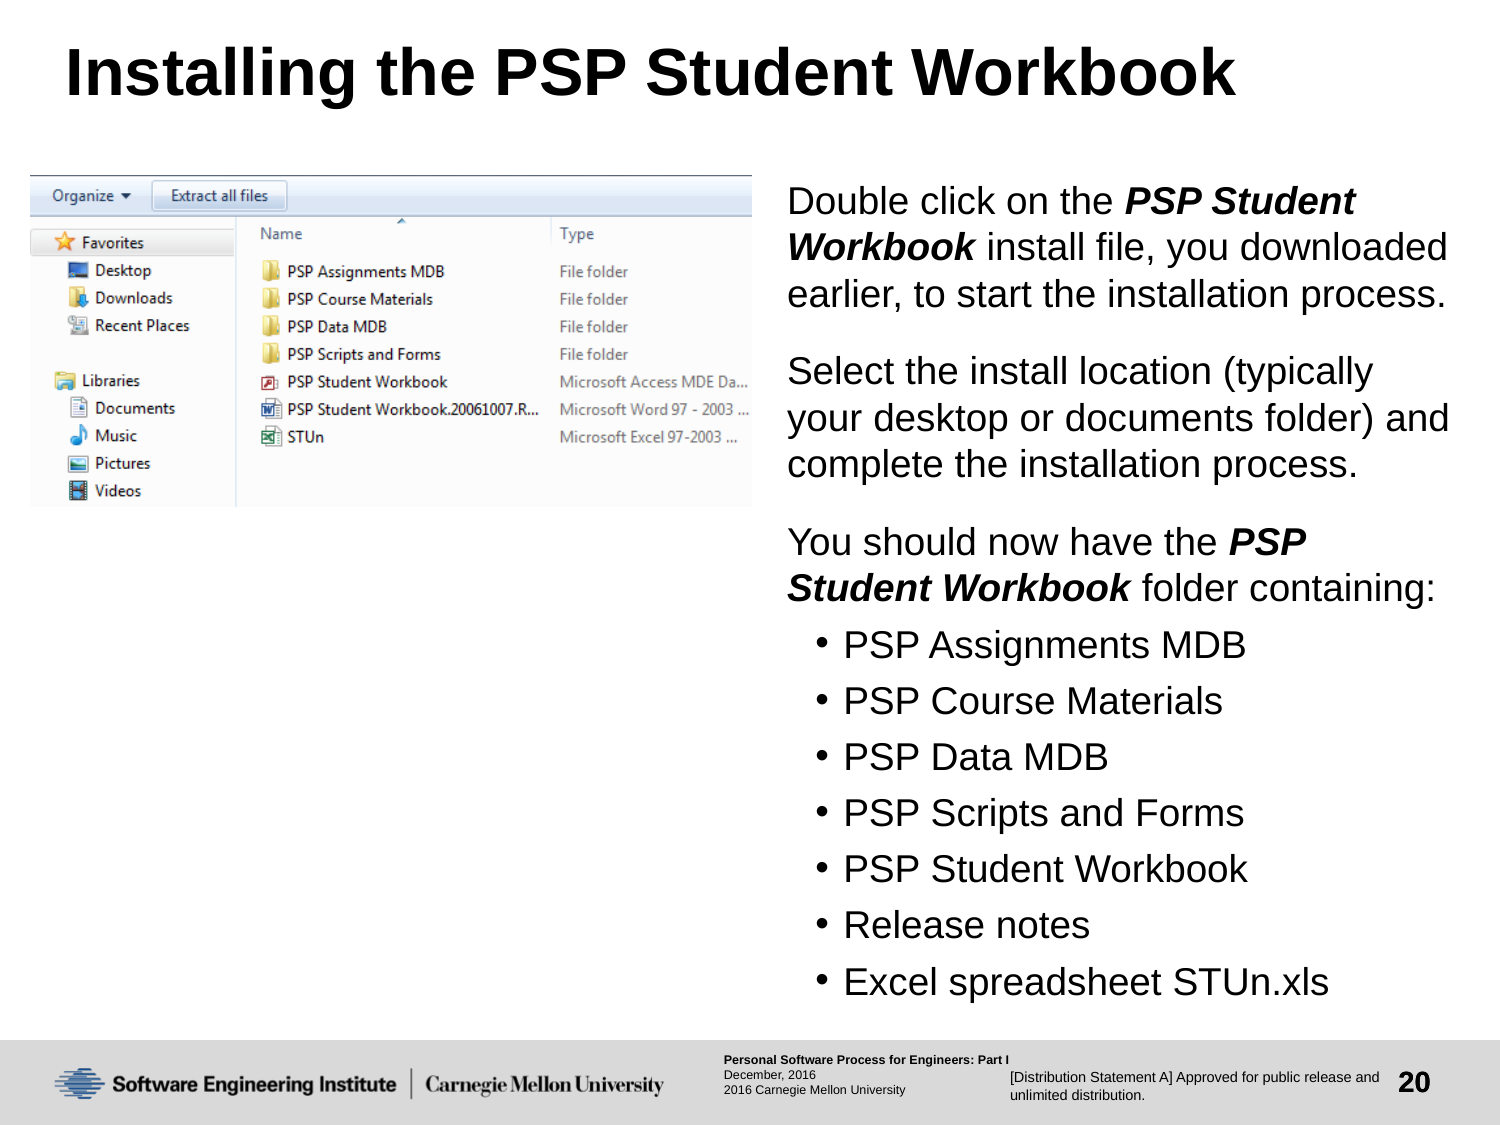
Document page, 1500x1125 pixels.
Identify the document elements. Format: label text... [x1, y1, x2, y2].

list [30, 175, 752, 507]
list Double click on the PSP Student Workbook install file, you downloaded earlier, to start the installation process. Select the install location (typically your desktop or documents folder) and complete the installation process. You should now have the PSP Student Workbook folder containing: PSP Assignments MDB PSP Course Materials PSP Data MDB PSP Scripts and Forms PSP Student Workbook Release notes Excel spreadsheet STUn.xls [787, 175, 1455, 1023]
picture [46, 1061, 673, 1104]
title Installing the PSP Student Workbook [65, 37, 1313, 148]
